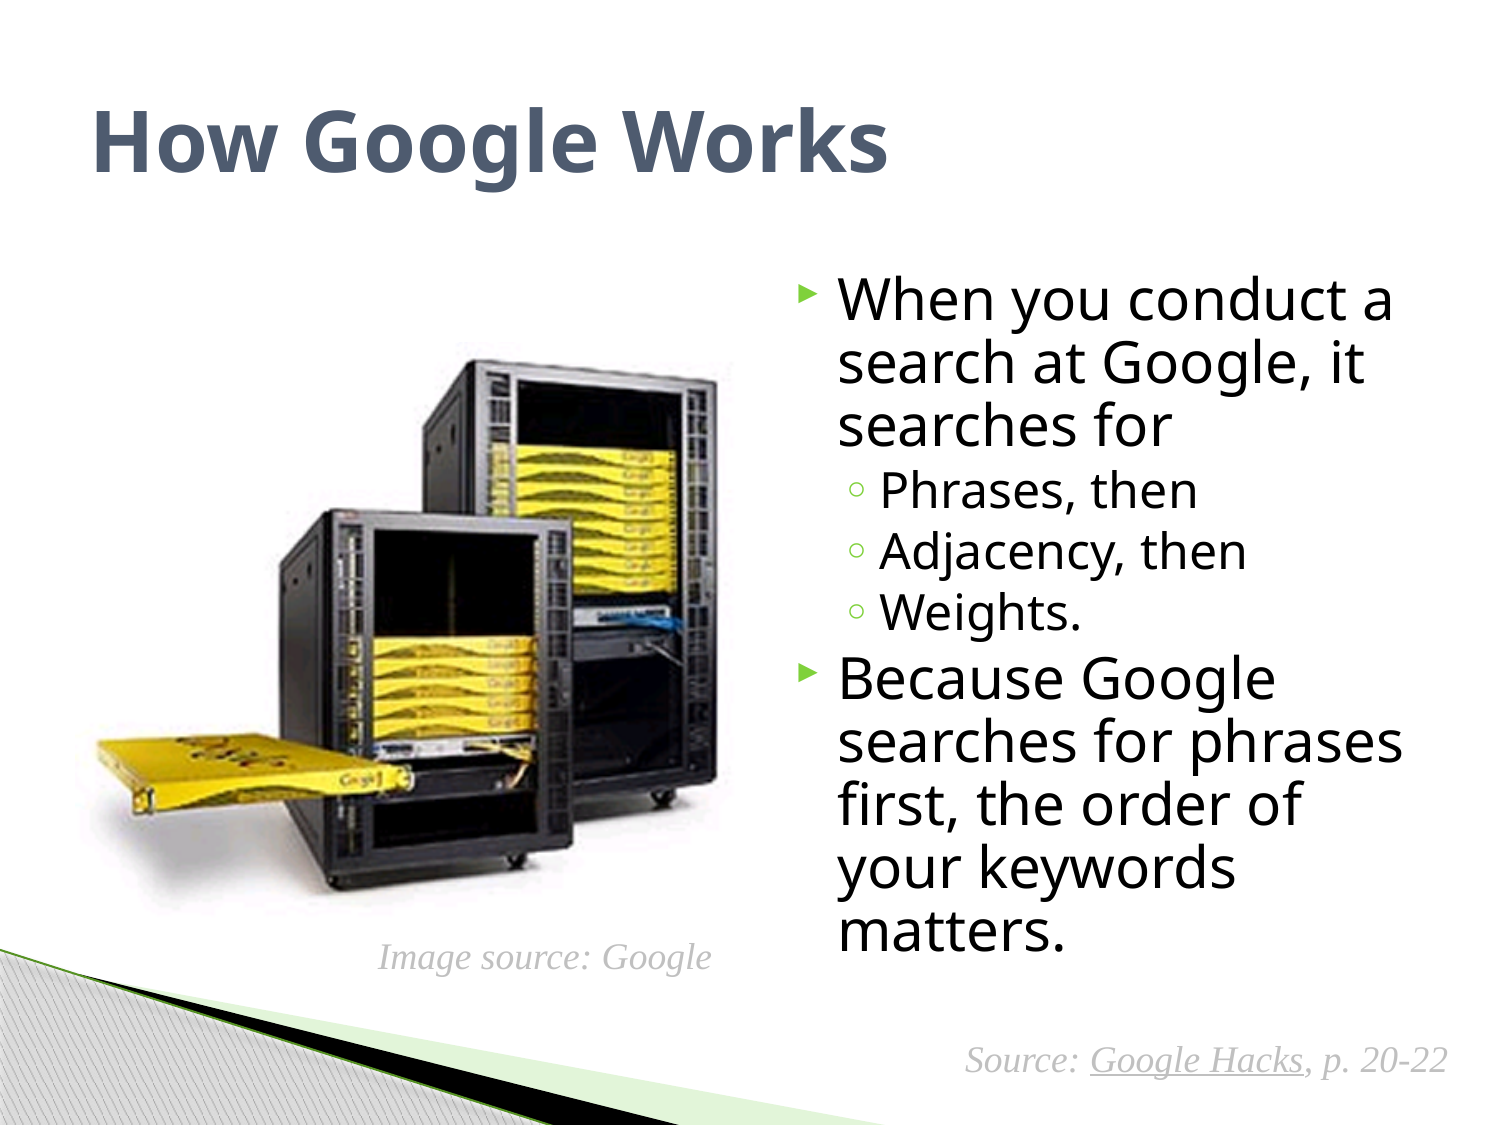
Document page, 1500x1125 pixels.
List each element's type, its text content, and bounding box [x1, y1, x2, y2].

title How Google Works [75, 45, 1425, 233]
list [74, 341, 738, 926]
list When you conduct a search at Google, it searches for Phrases, then Adjacency, then Weights. Because Google searches for phrases first, the order of your keywords matters. [762, 262, 1425, 1005]
text_box Image source: Google [363, 937, 728, 985]
text_box Source: Google Hacks, p. 20-22 [950, 1027, 1464, 1087]
